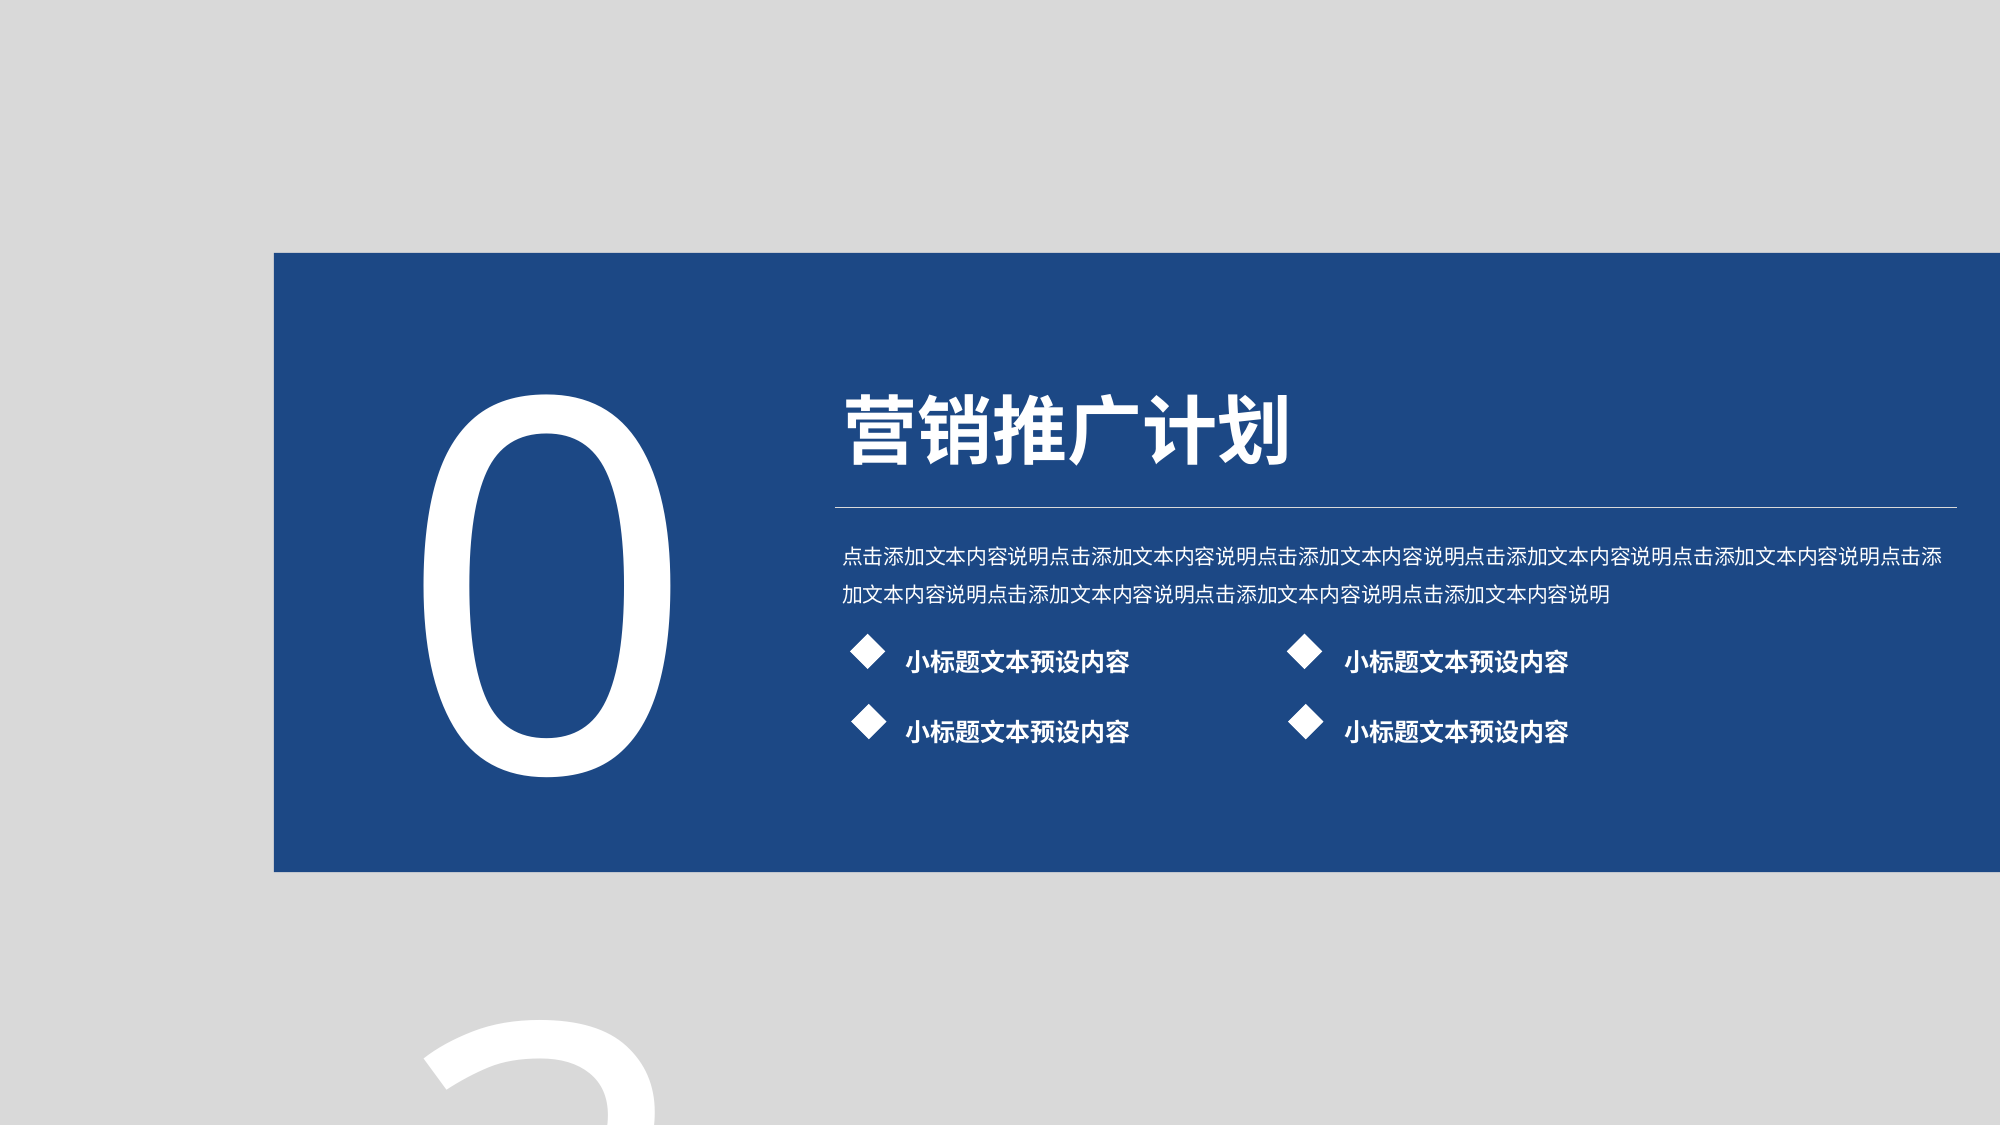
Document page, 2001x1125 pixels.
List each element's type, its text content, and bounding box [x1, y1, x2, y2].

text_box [849, 623, 1231, 679]
text_box 03 [272, 244, 823, 1125]
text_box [1288, 694, 1671, 750]
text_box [1286, 623, 1671, 679]
text_box [823, 252, 2000, 873]
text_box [851, 694, 1231, 750]
text_box 点击添加文本内容说明点击添加文本内容说明点击添加文本内容说明点击添加文本内容说明点击添加文本内容说明点击添加文本内容说明点击添加文本内容说明点击添加文本内容说明点击添加文本内容说明 [827, 524, 1967, 614]
text_box 营销推广计划 [827, 376, 1375, 481]
